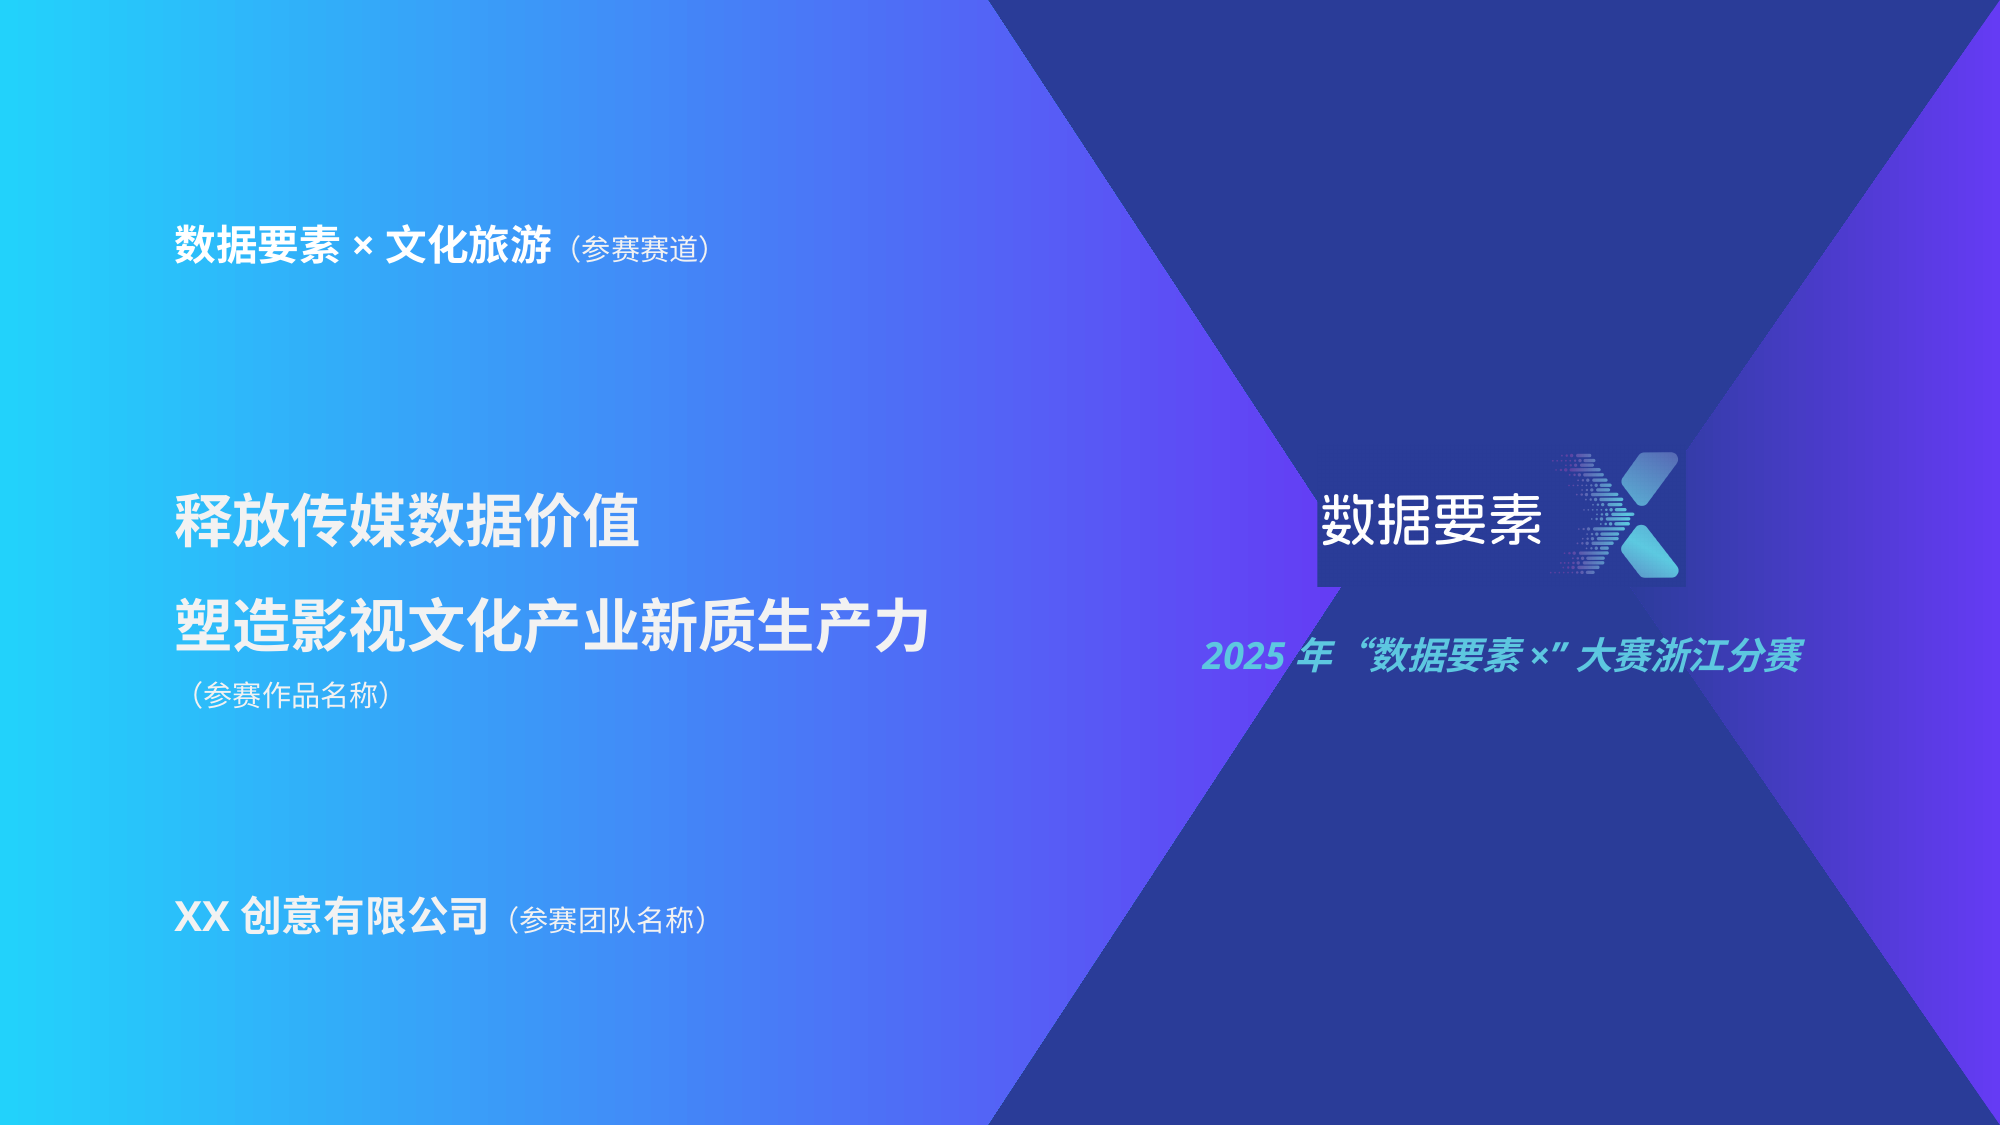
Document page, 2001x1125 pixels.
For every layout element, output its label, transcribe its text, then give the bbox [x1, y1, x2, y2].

picture [1317, 444, 1686, 587]
text_box 释放传媒数据价值 塑造影视文化产业新质生产力 （参赛作品名称） [159, 442, 1077, 720]
text_box XX创意有限公司（参赛团队名称） [159, 882, 1077, 947]
text_box 数据要素×文化旅游（参赛赛道） [159, 210, 1077, 276]
